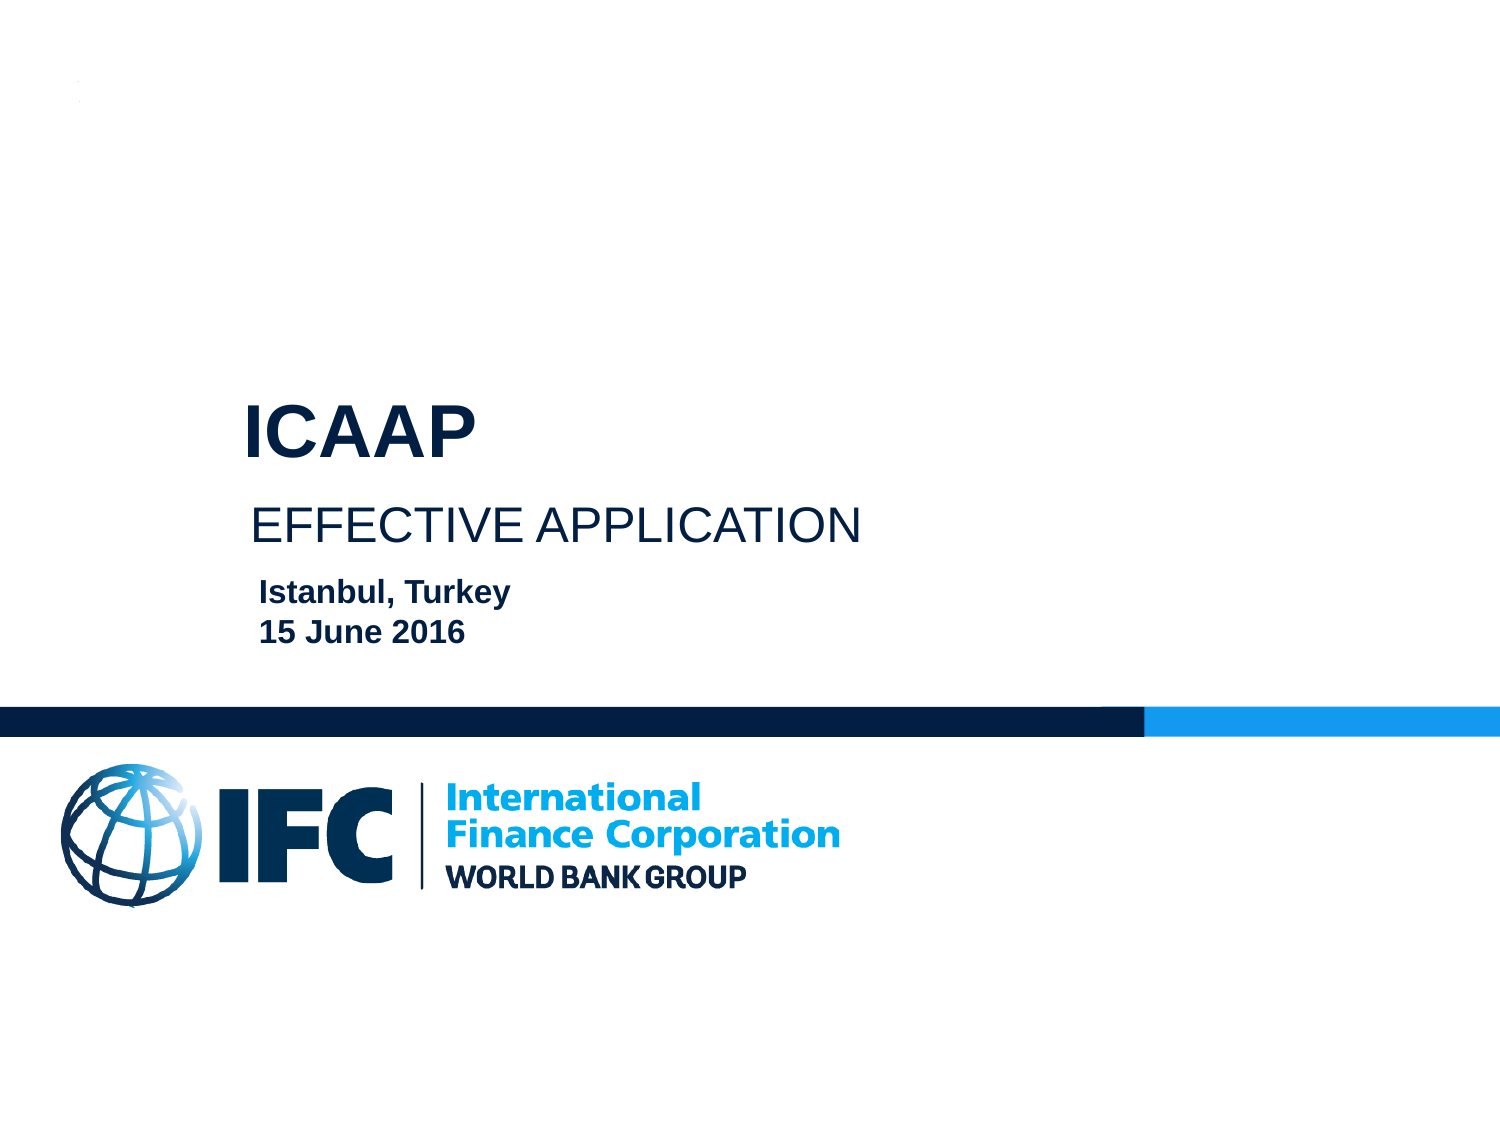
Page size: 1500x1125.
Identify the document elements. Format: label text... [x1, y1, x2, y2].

text_box Istanbul, Turkey 15 June 2016 [244, 562, 527, 657]
picture [46, 750, 971, 917]
list Effective application [249, 491, 1393, 562]
title icaap [243, 337, 1335, 473]
